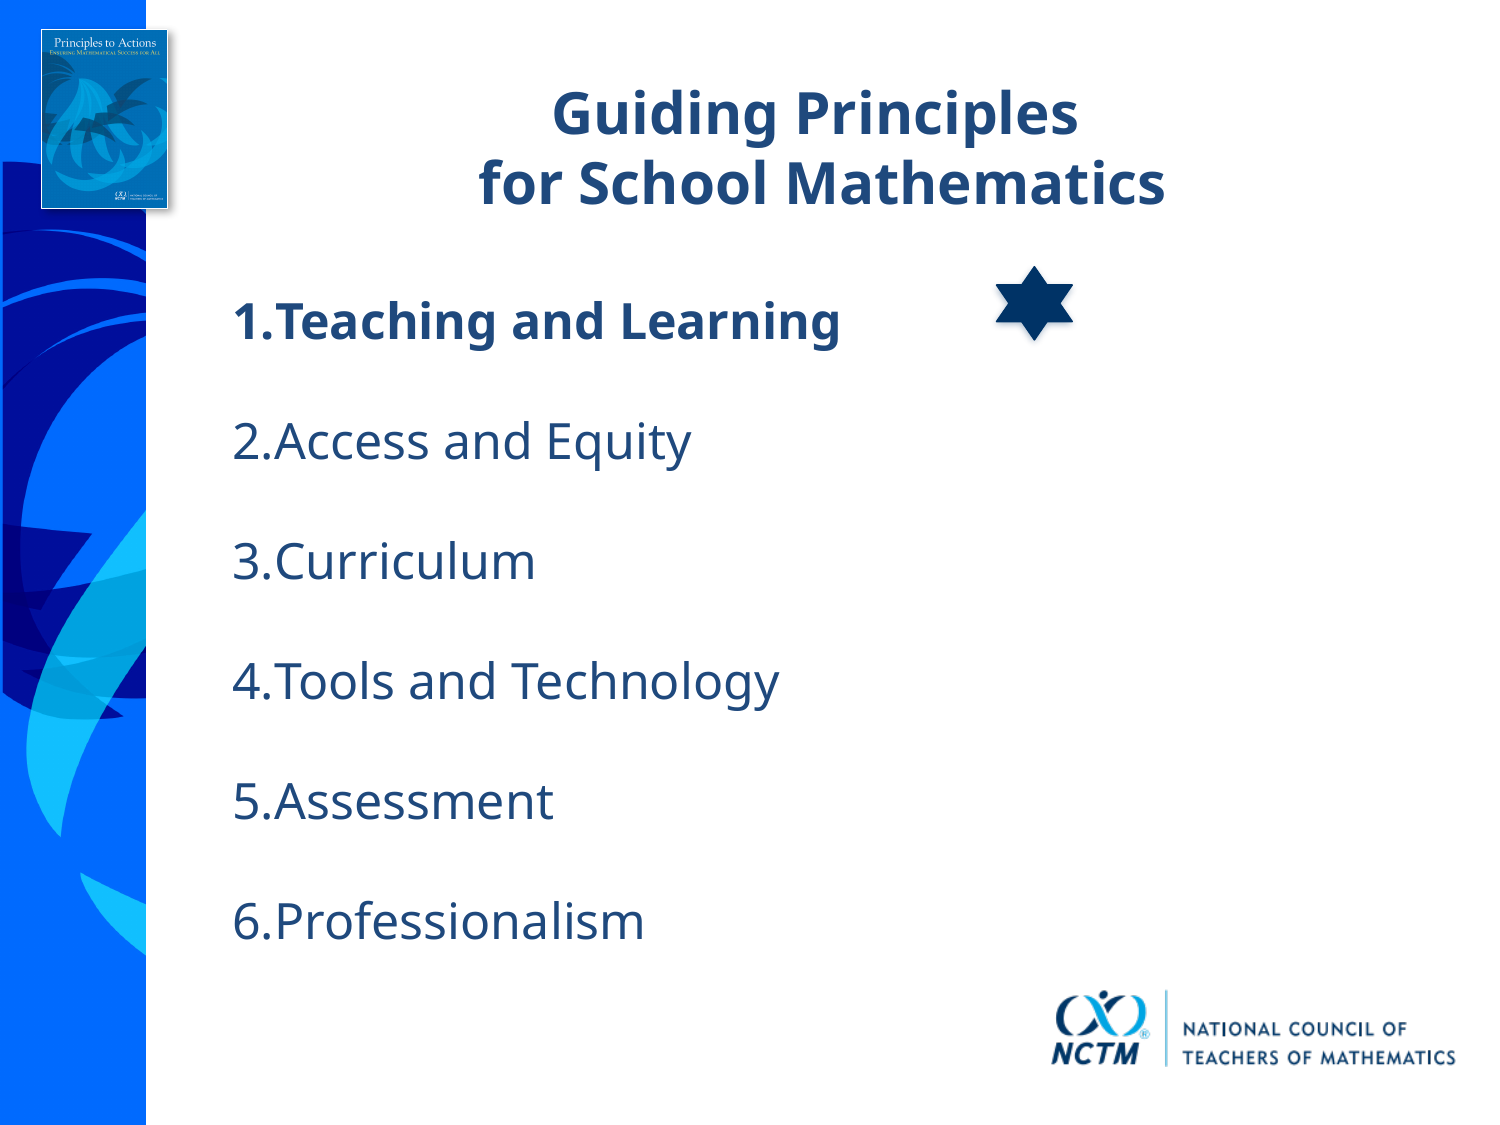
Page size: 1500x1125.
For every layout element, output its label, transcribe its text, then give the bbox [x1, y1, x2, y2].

text_box [995, 265, 1073, 341]
picture [0, 0, 168, 1125]
text_box Guiding Principles for School Mathematics [151, 52, 1500, 240]
picture [1034, 969, 1474, 1085]
text_box Teaching and Learning Access and Equity Curriculum Tools and Technology Assessment Professionalism [217, 282, 997, 970]
